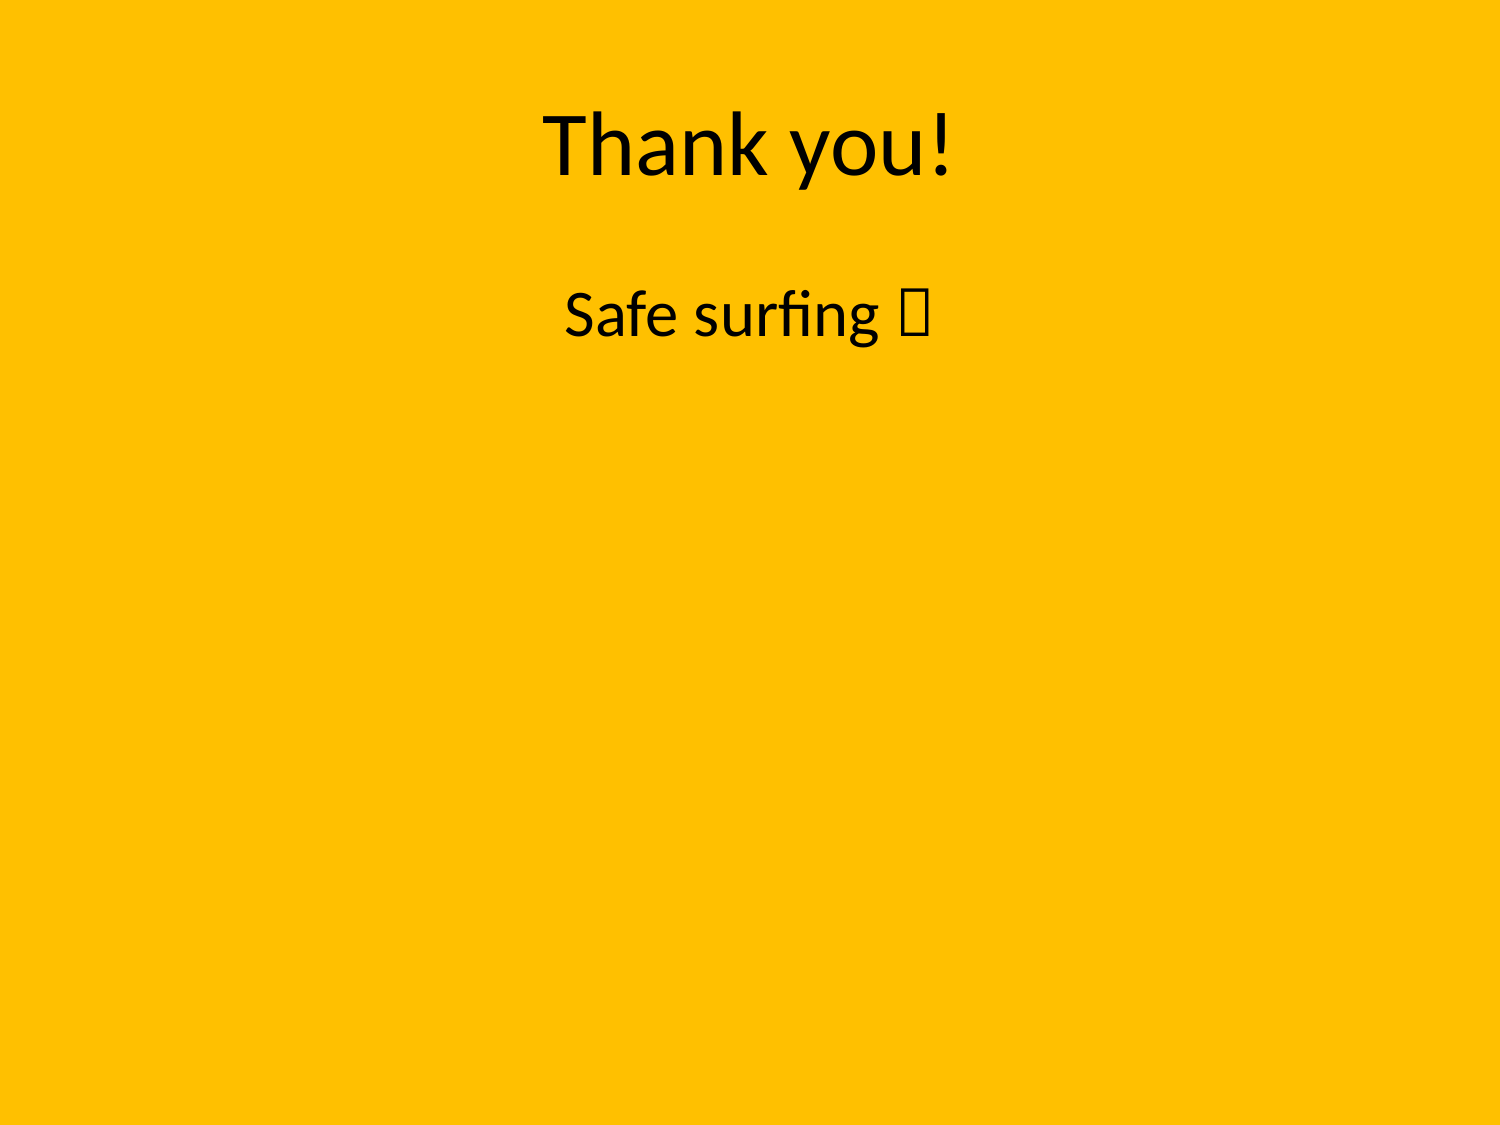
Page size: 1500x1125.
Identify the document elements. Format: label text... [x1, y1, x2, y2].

list Safe surfing  [75, 262, 1425, 1005]
title Thank you! [75, 45, 1425, 233]
